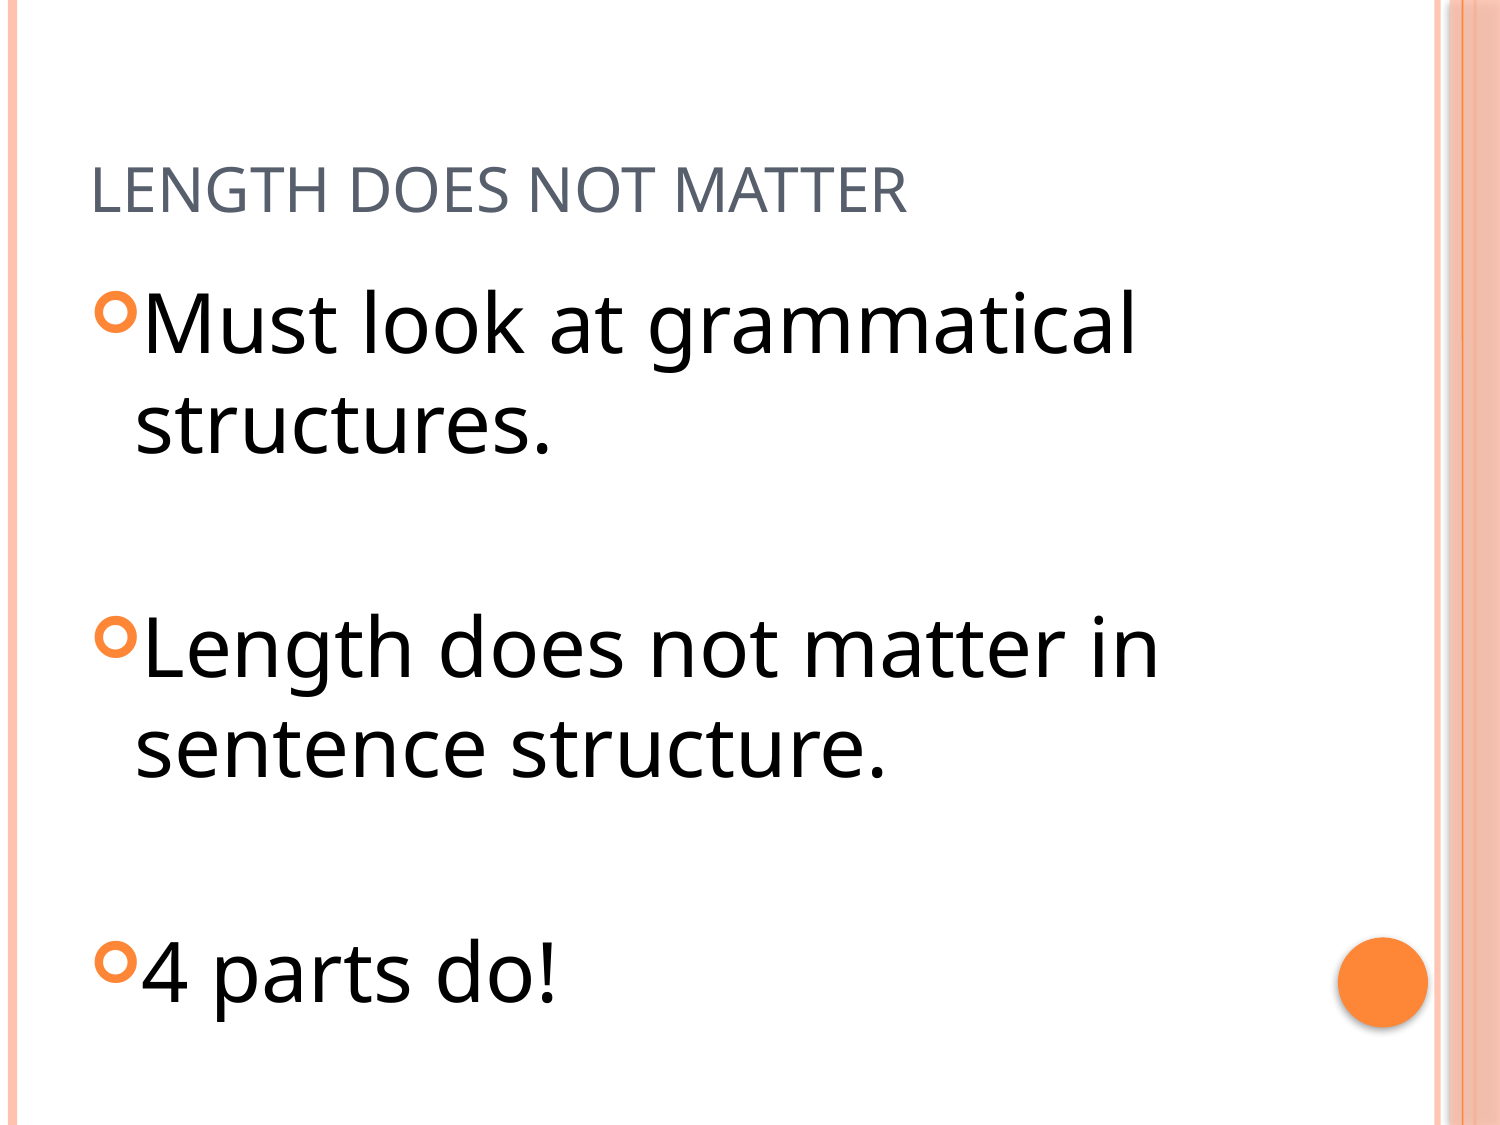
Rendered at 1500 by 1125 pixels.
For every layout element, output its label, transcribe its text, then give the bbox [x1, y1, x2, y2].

title Length does not matter [75, 45, 1300, 233]
list Must look at grammatical structures. Length does not matter in sentence structure. 4 parts do! [75, 262, 1300, 1062]
